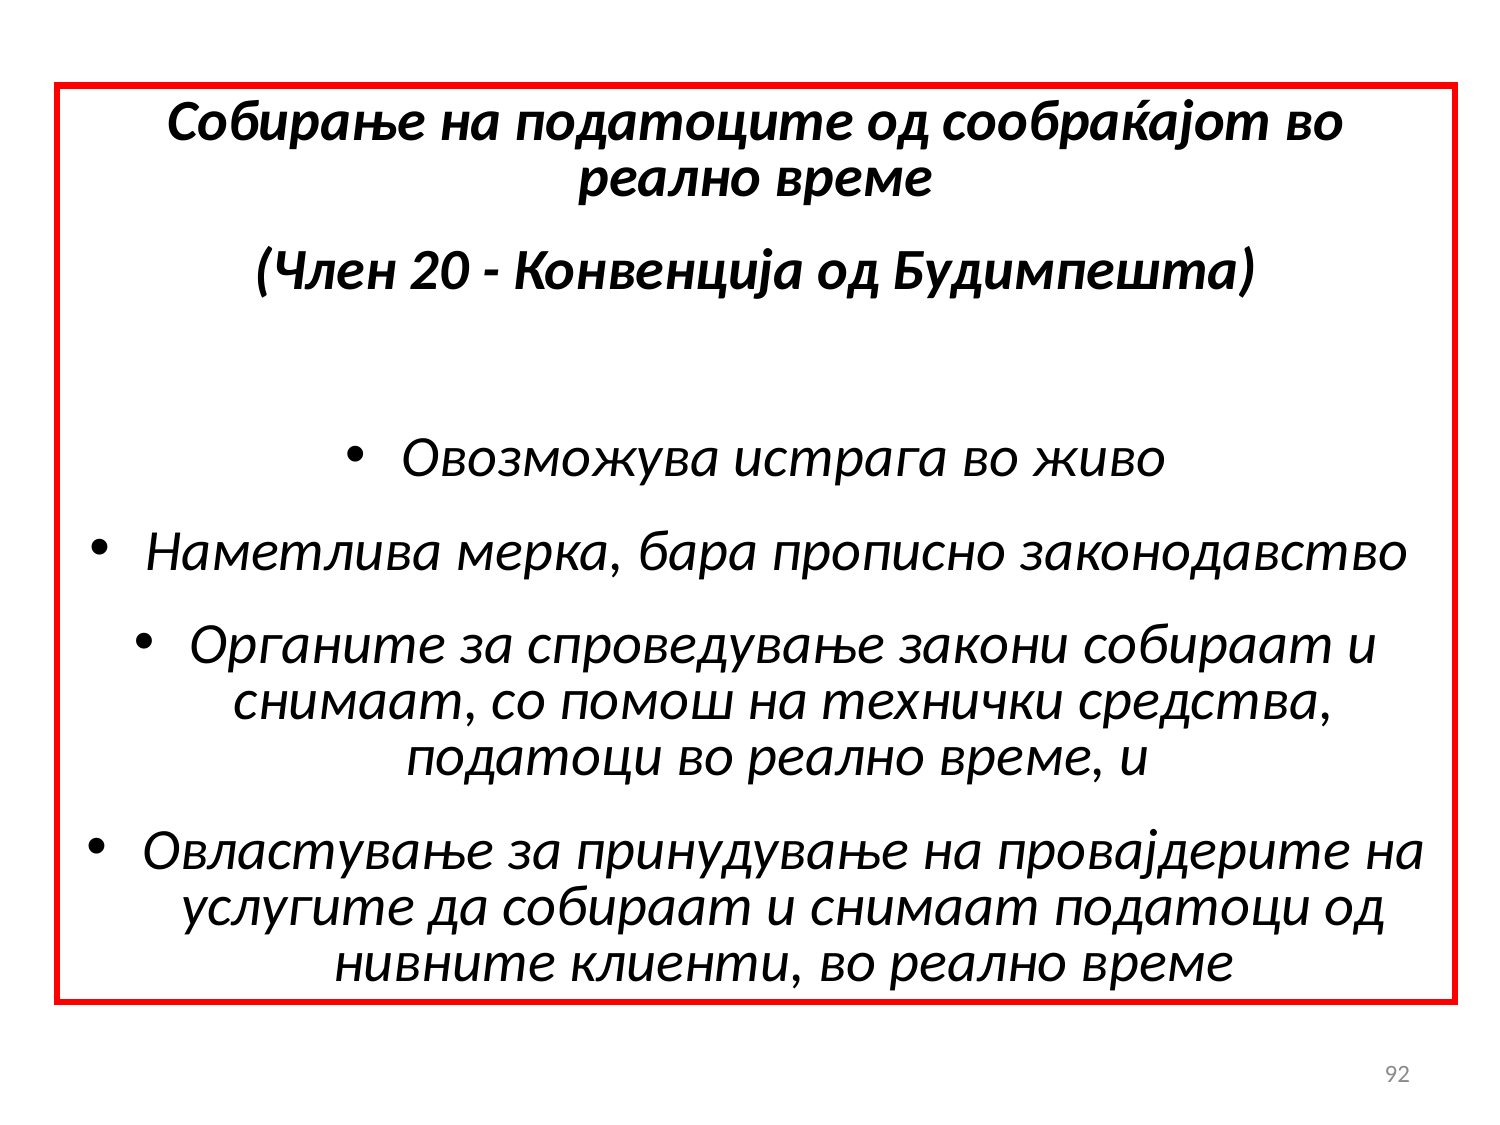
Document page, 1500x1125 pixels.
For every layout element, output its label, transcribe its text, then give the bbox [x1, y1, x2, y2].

text_box Собирање на податоците од сообраќајот во реално време (Член 20 - Конвенција од Будимпешта) Овозможува истрага во живо Наметлива мерка, бара прописно законодавство Органите за спроведување закони собираат и снимаат, со помош на технички средства, податоци во реално време, и Овластување за принудување на провајдерите на услугите да собираат и снимаат податоци од нивните клиенти, во реално време [57, 85, 1455, 1003]
slide_number 92 [1074, 1042, 1425, 1103]
